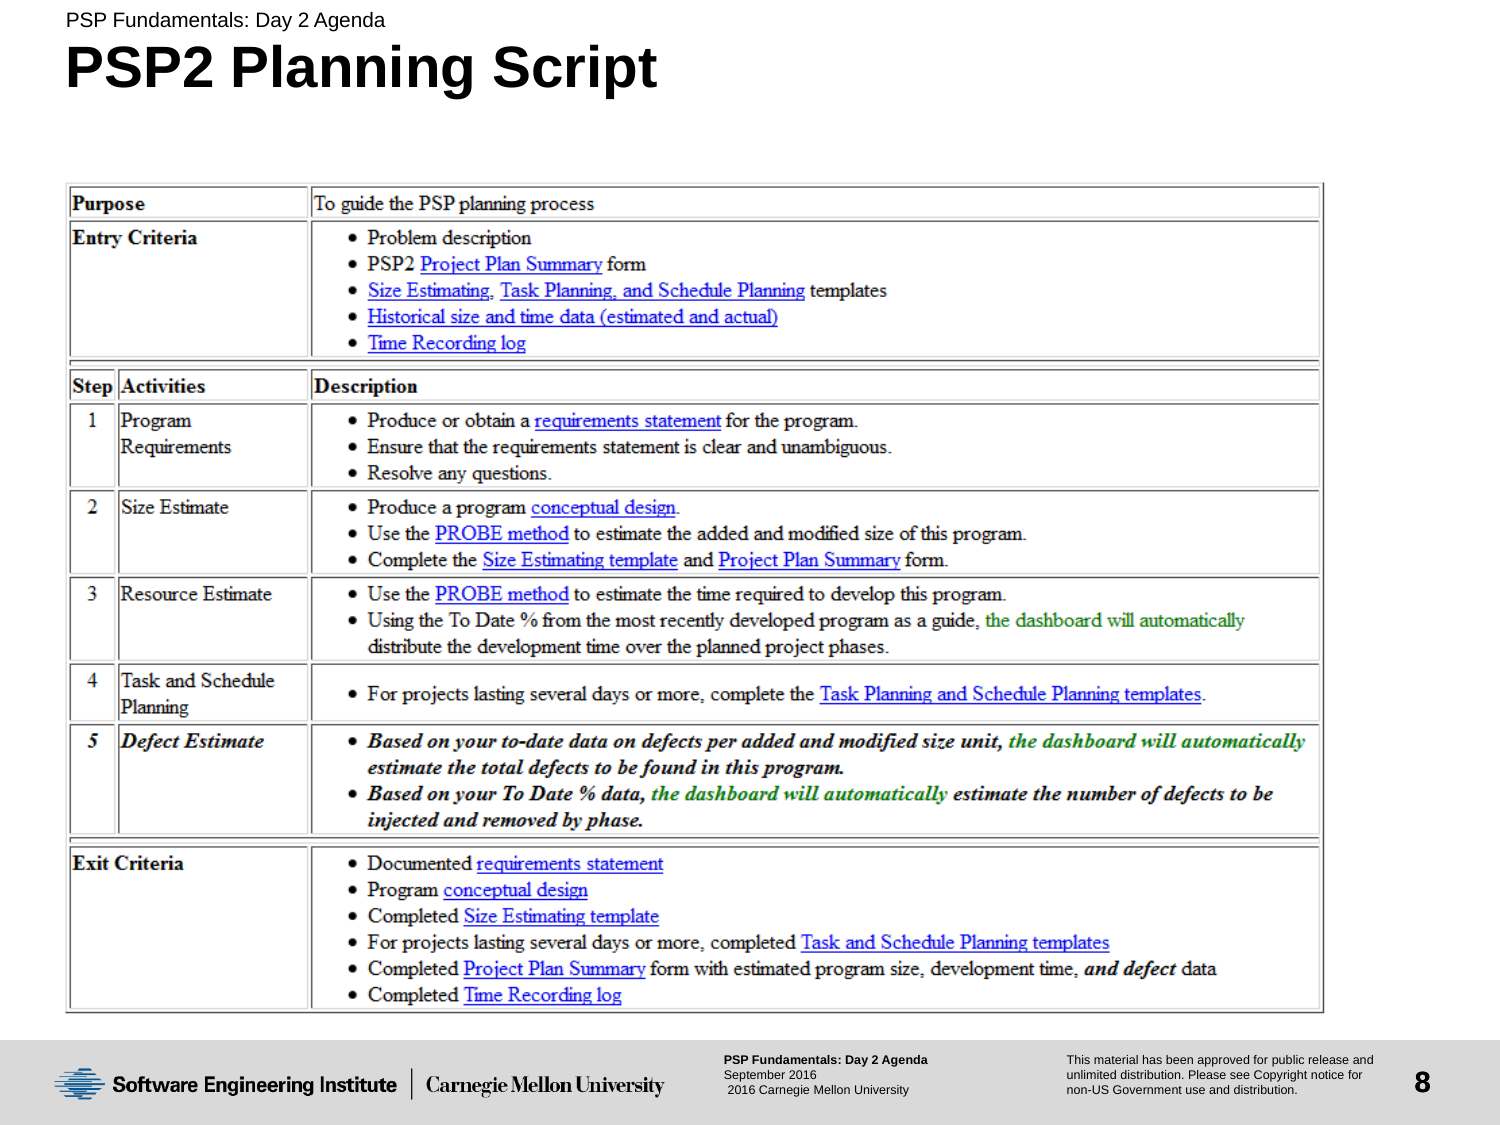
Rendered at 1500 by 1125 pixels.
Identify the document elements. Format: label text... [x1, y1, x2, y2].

picture [63, 180, 1327, 1016]
picture [46, 1061, 673, 1104]
title PSP2 Planning Script [65, 37, 1430, 148]
